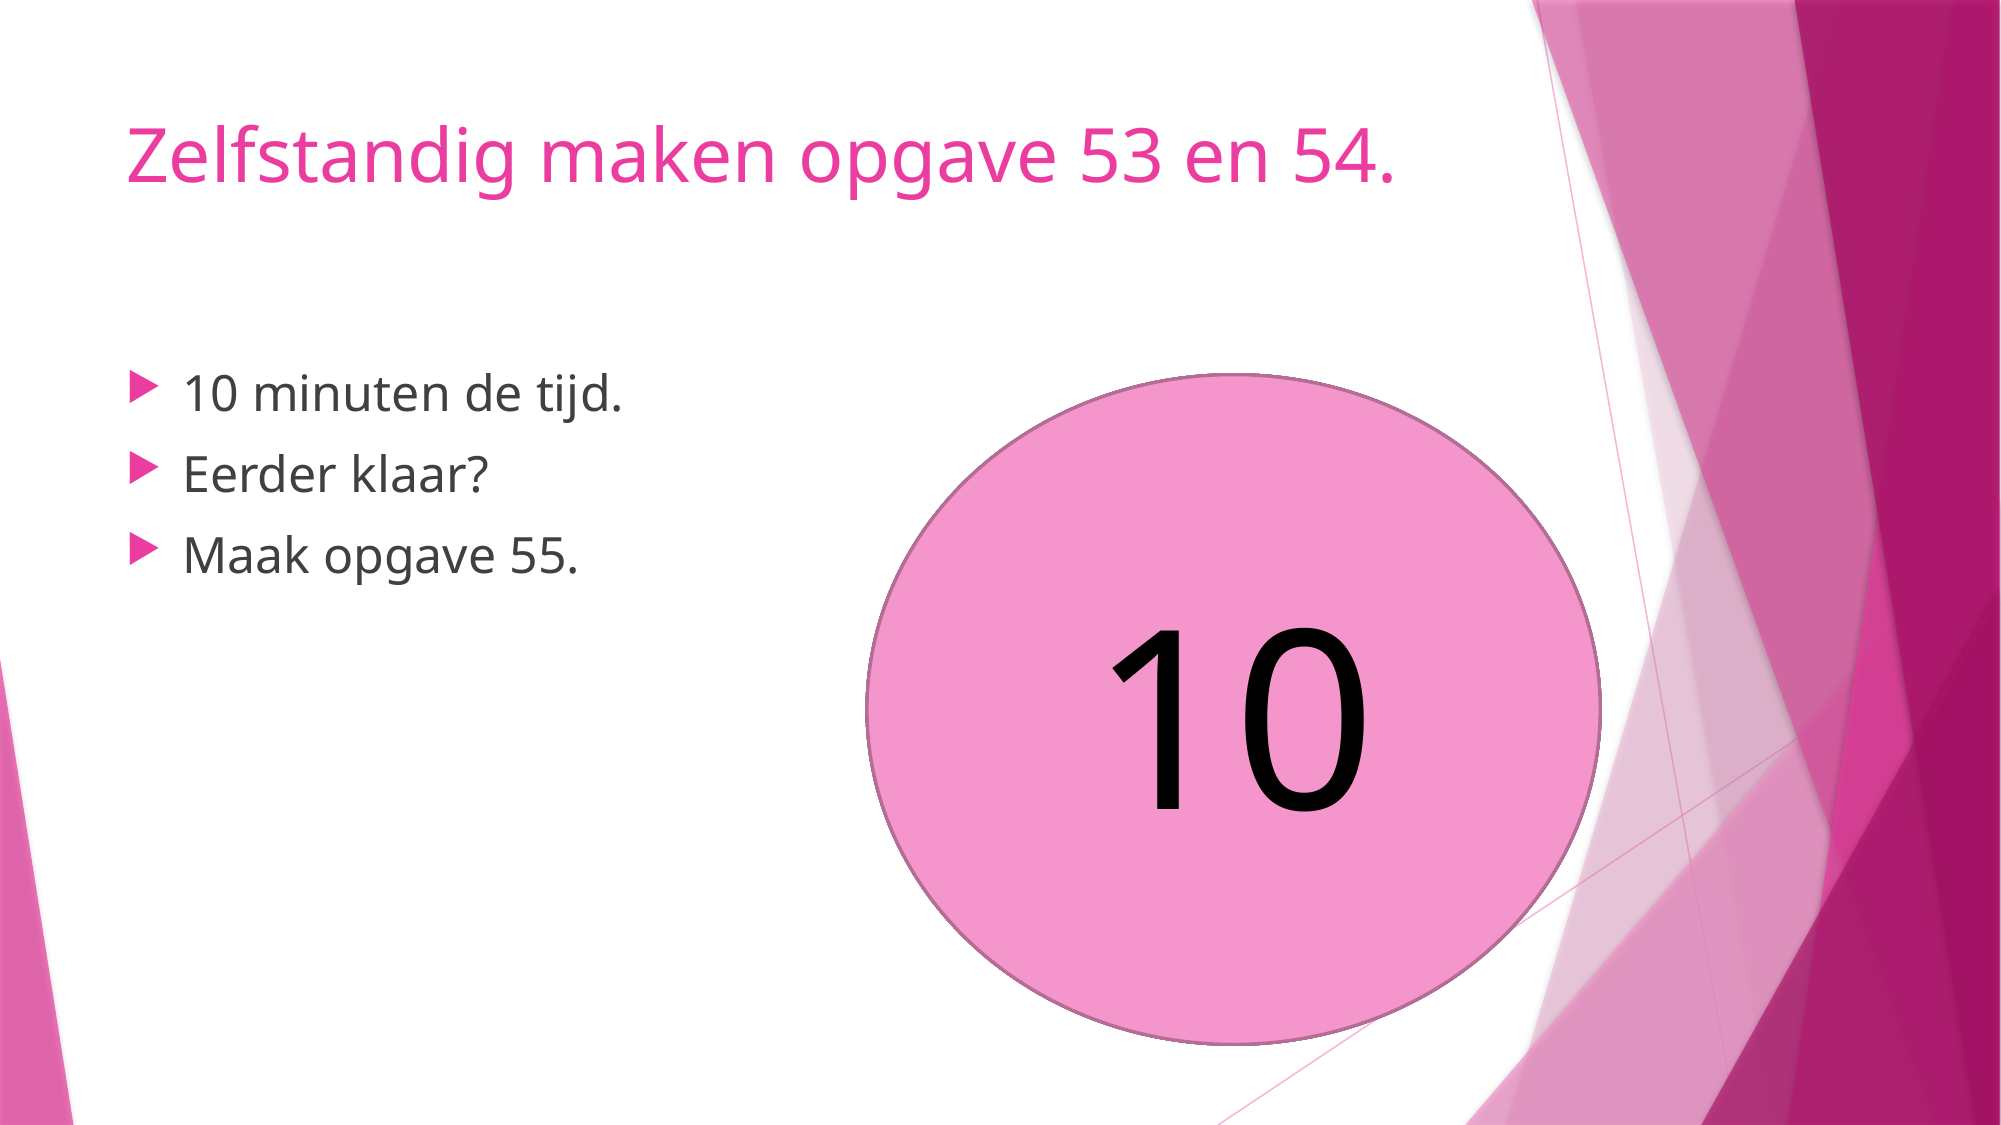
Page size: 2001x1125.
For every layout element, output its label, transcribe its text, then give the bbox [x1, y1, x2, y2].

title Zelfstandig maken opgave 53 en 54. [111, 99, 1522, 317]
list 10 minuten de tijd. Eerder klaar? Maak opgave 55. [111, 354, 896, 1044]
text_box 10 [896, 373, 1602, 1046]
